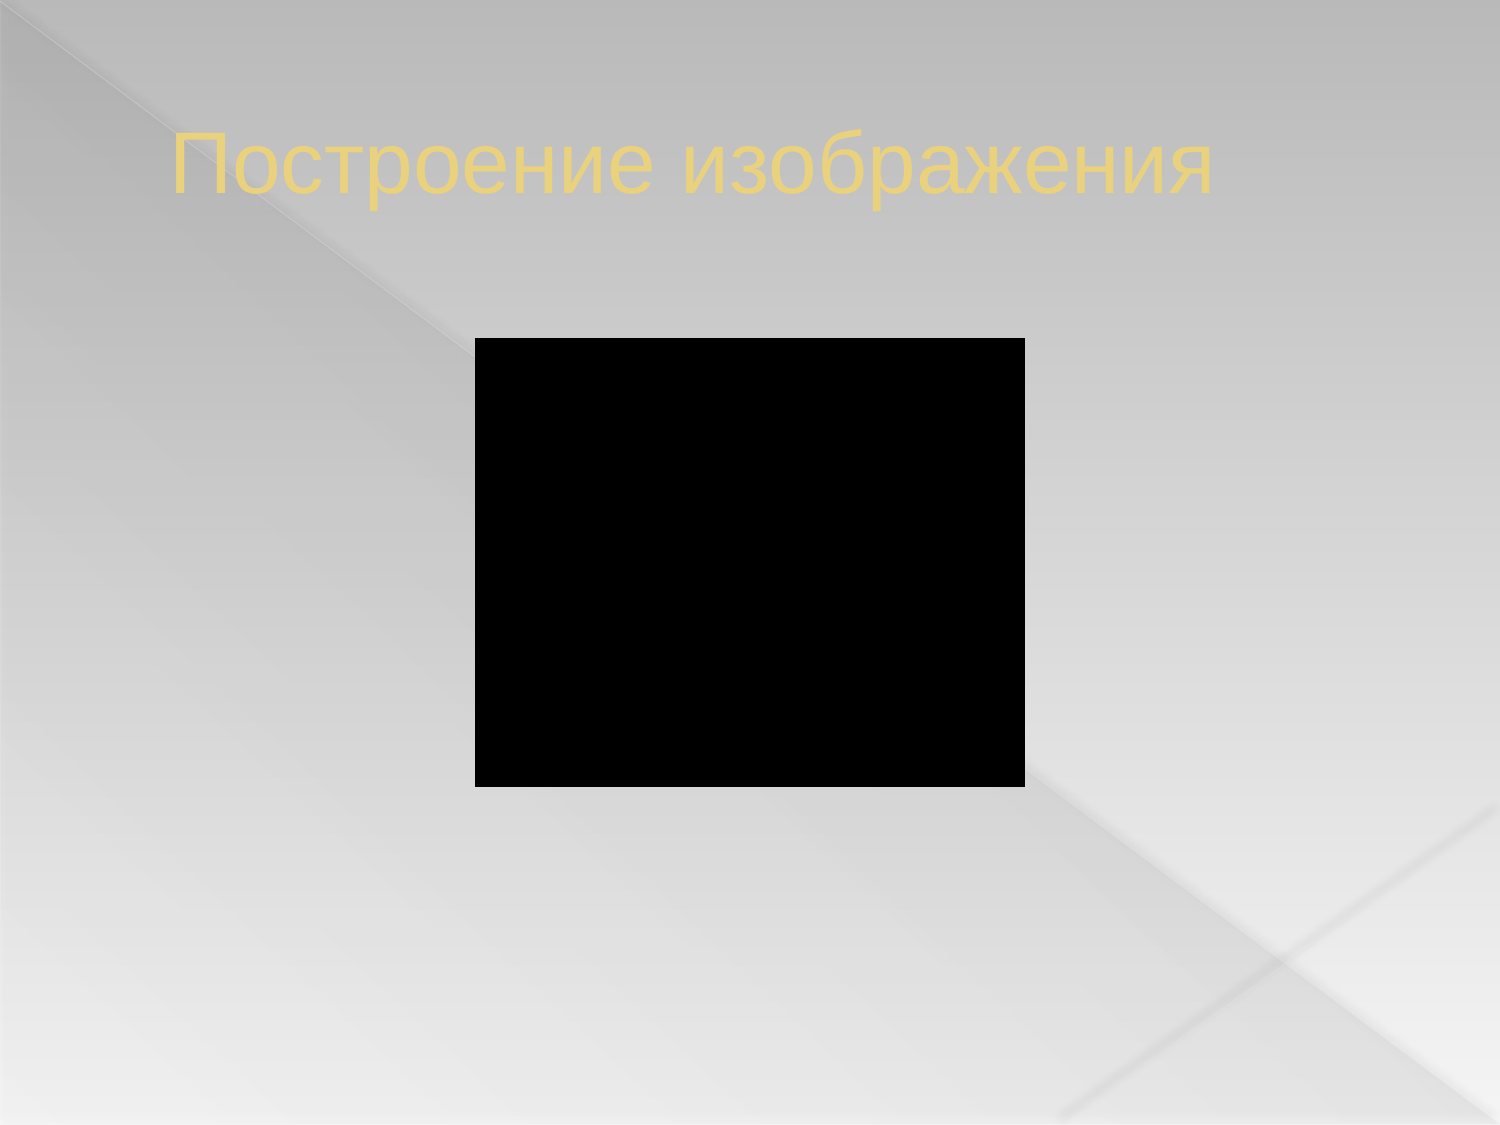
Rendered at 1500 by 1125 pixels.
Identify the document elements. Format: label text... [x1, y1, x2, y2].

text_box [474, 337, 1026, 788]
title Построение изображения [75, 43, 1425, 274]
